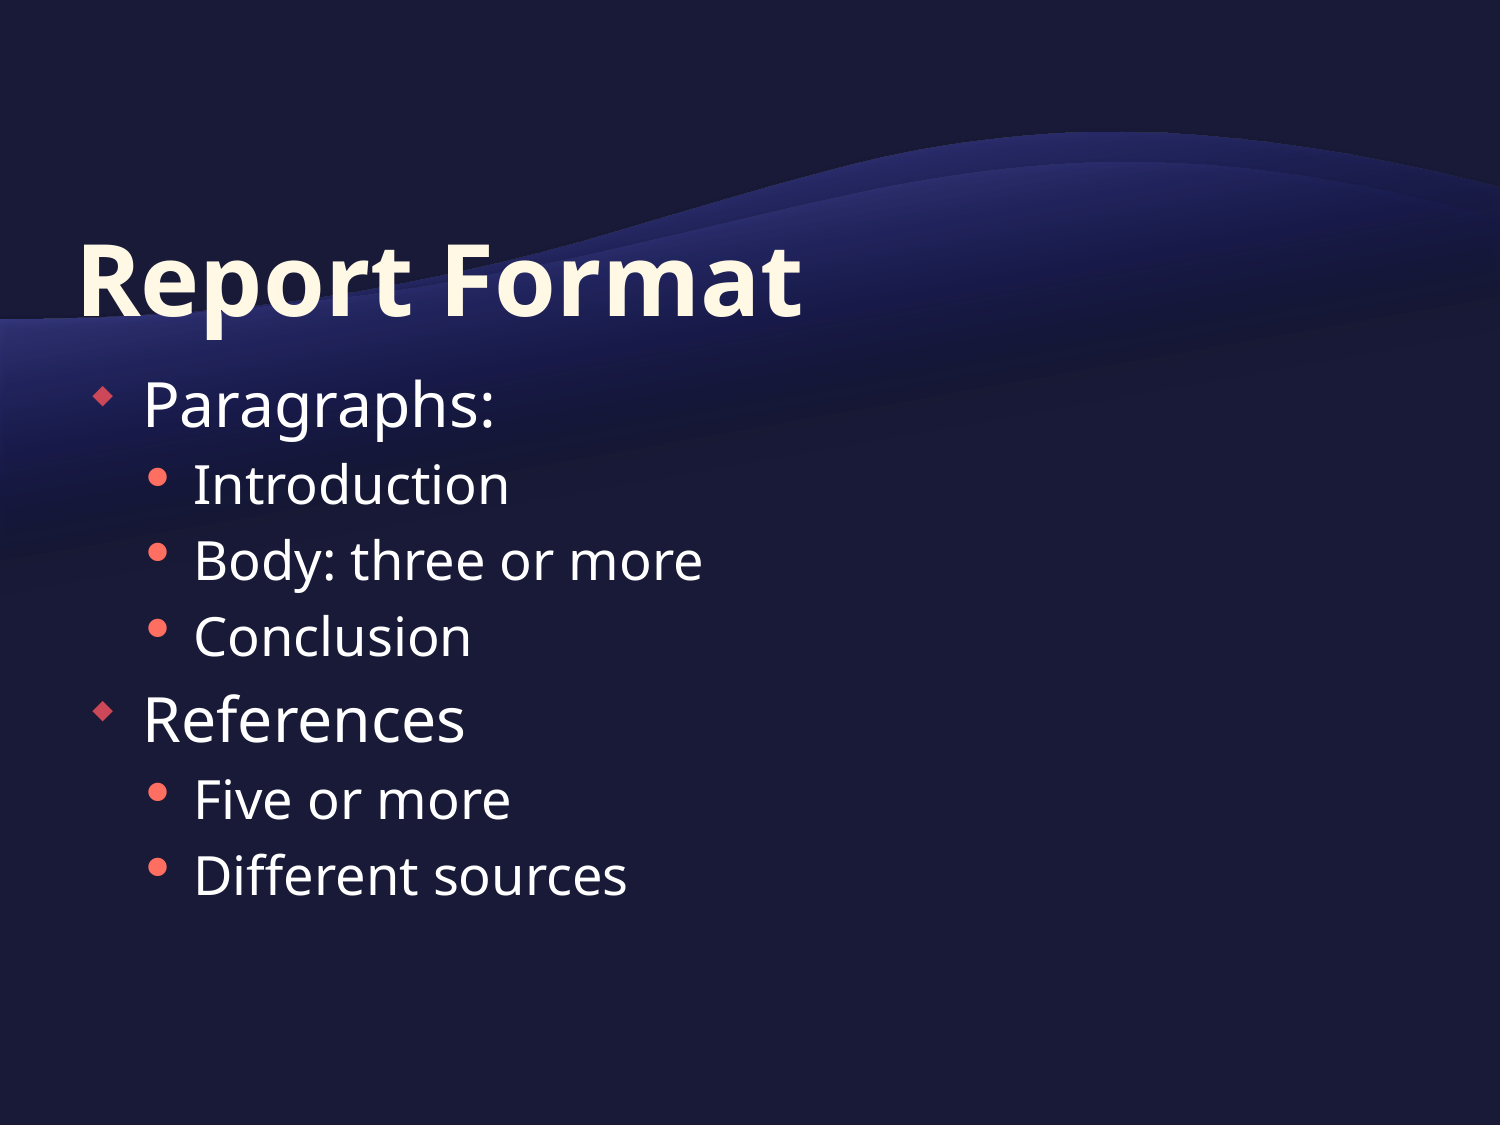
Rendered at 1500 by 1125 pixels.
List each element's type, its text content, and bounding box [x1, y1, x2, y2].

title Report Format [75, 87, 1425, 338]
list Paragraphs: Introduction Body: three or more Conclusion References Five or more Different sources [75, 357, 1425, 1033]
